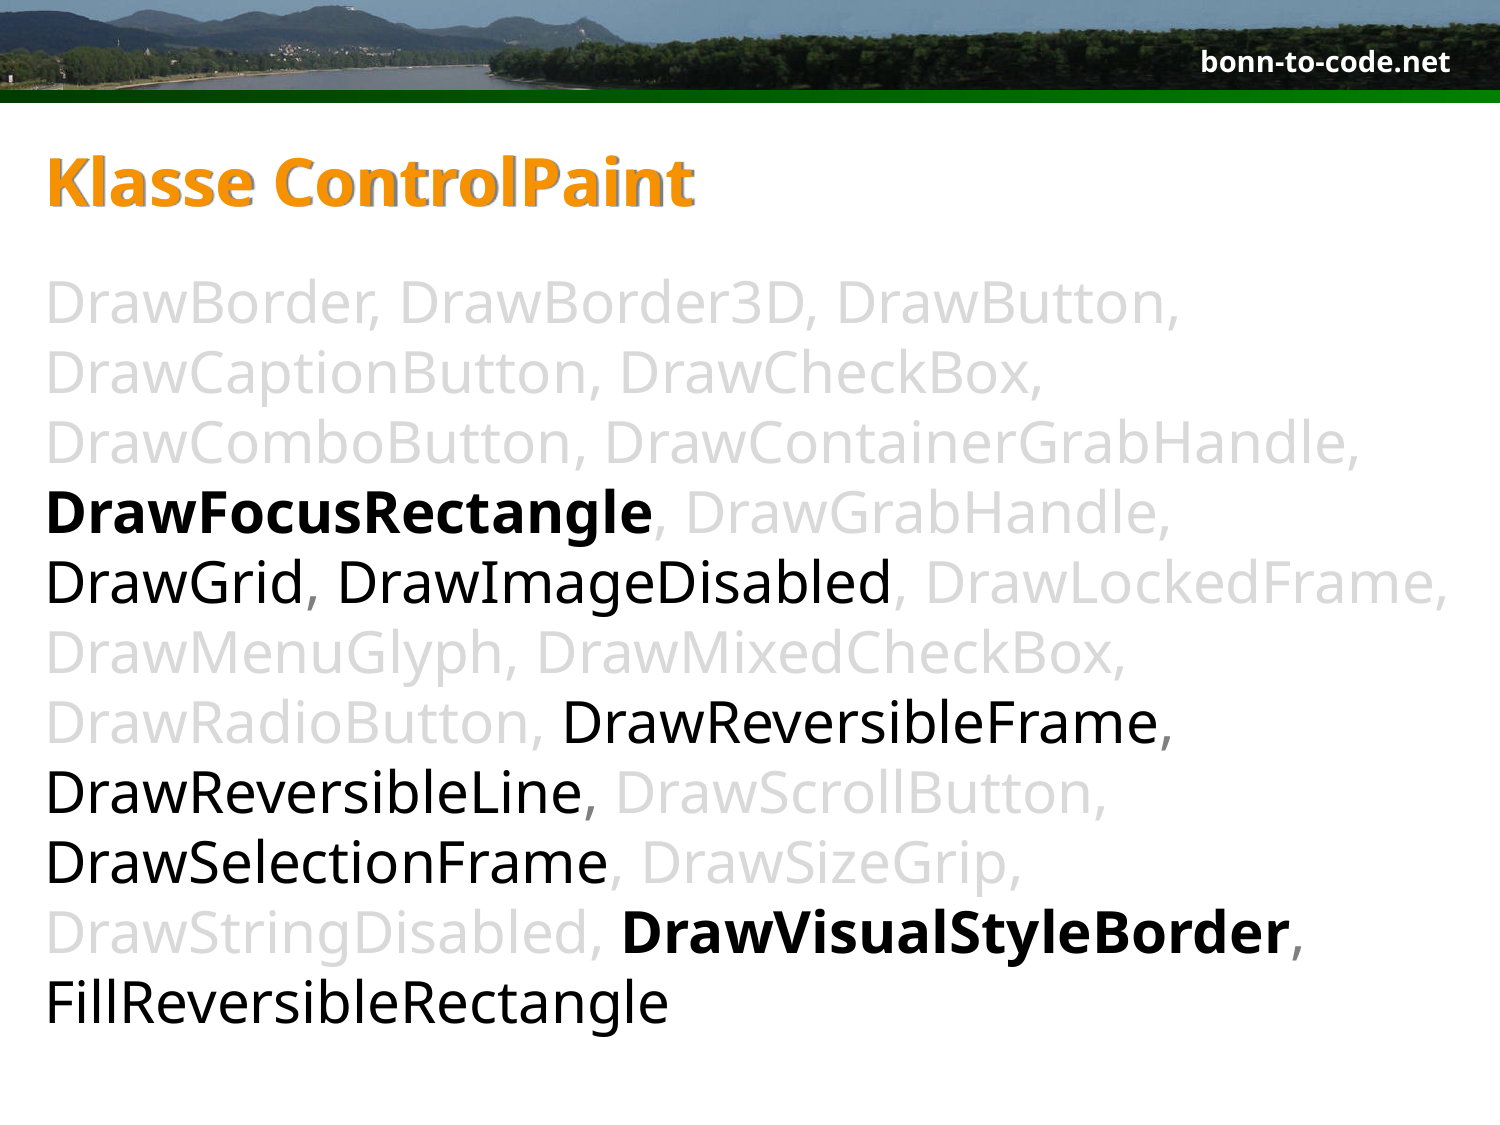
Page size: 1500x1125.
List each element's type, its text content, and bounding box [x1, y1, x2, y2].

picture [0, 0, 1500, 90]
title Klasse ControlPaint [29, 101, 1471, 257]
list DrawBorder, DrawBorder3D, DrawButton, DrawCaptionButton, DrawCheckBox, DrawComboButton, DrawContainerGrabHandle, DrawFocusRectangle, DrawGrabHandle, DrawGrid, DrawImageDisabled, DrawLockedFrame, DrawMenuGlyph, DrawMixedCheckBox, DrawRadioButton, DrawReversibleFrame, DrawReversibleLine, DrawScrollButton, DrawSelectionFrame, DrawSizeGrip, DrawStringDisabled, DrawVisualStyleBorder, FillReversibleRectangle [29, 257, 1471, 1114]
